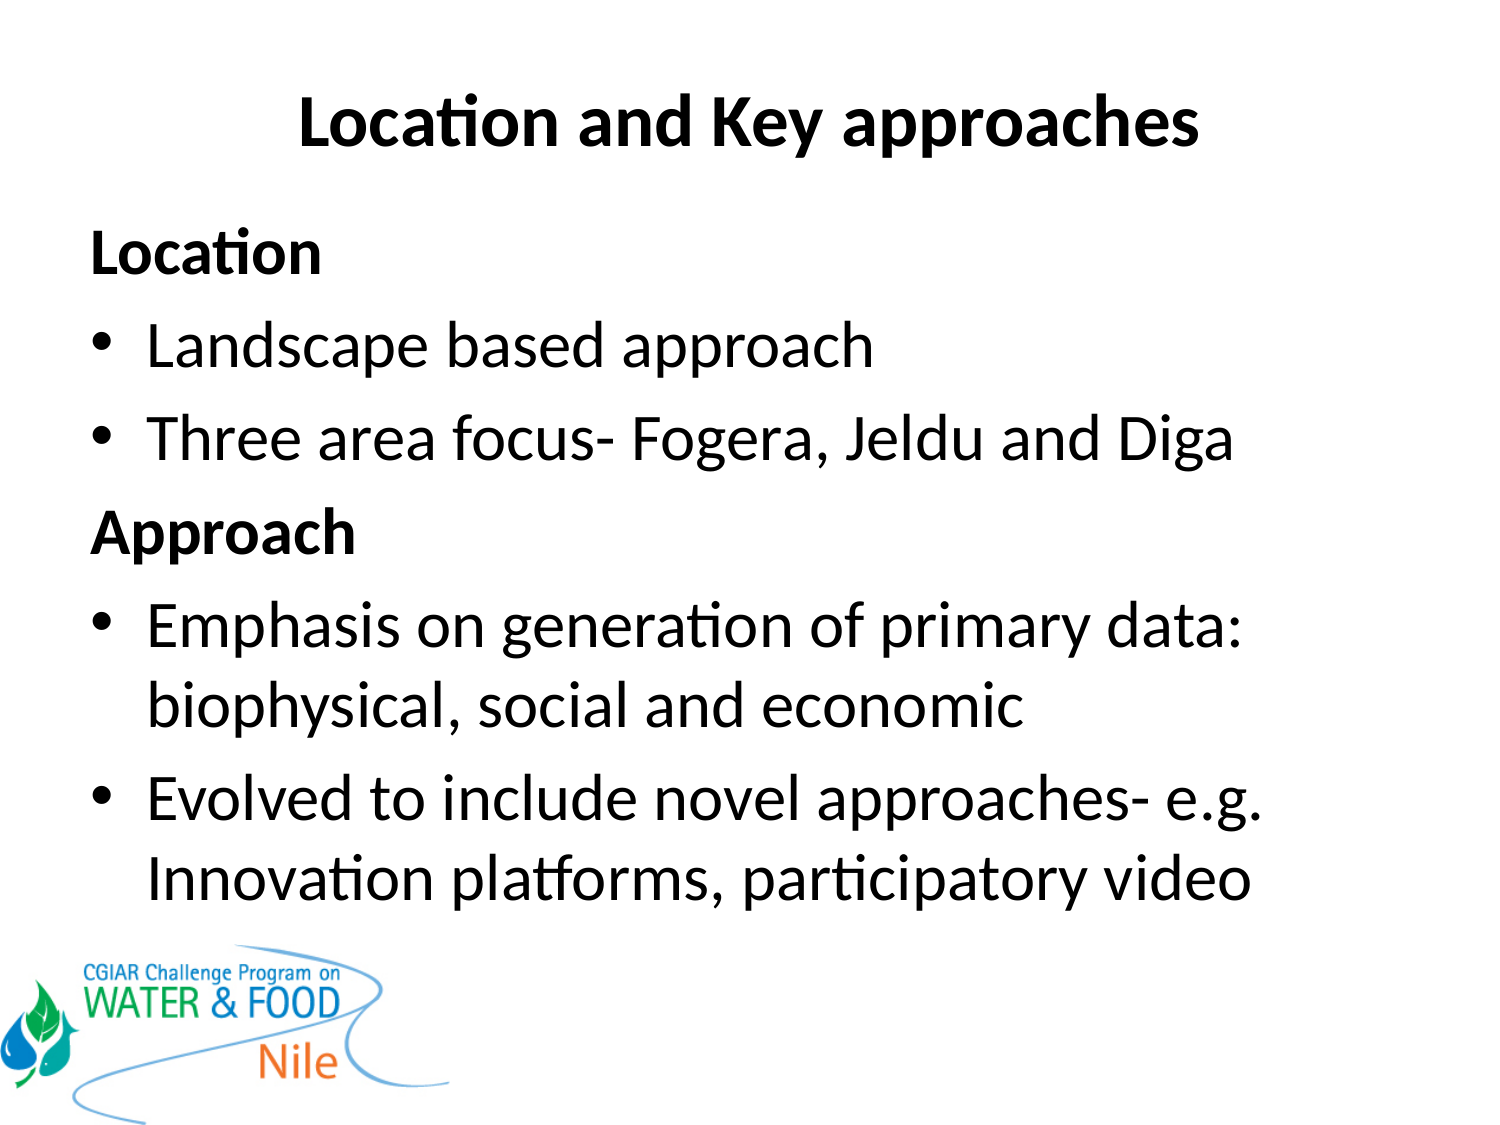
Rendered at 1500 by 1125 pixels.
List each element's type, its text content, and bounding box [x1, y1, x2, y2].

picture [0, 944, 450, 1125]
title Location and Key approaches [74, 44, 1426, 188]
list Location Landscape based approach Three area focus- Fogera, Jeldu and Diga Approach Emphasis on generation of primary data: biophysical, social and economic Evolved to include novel approaches- e.g. Innovation platforms, participatory video [74, 199, 1426, 888]
